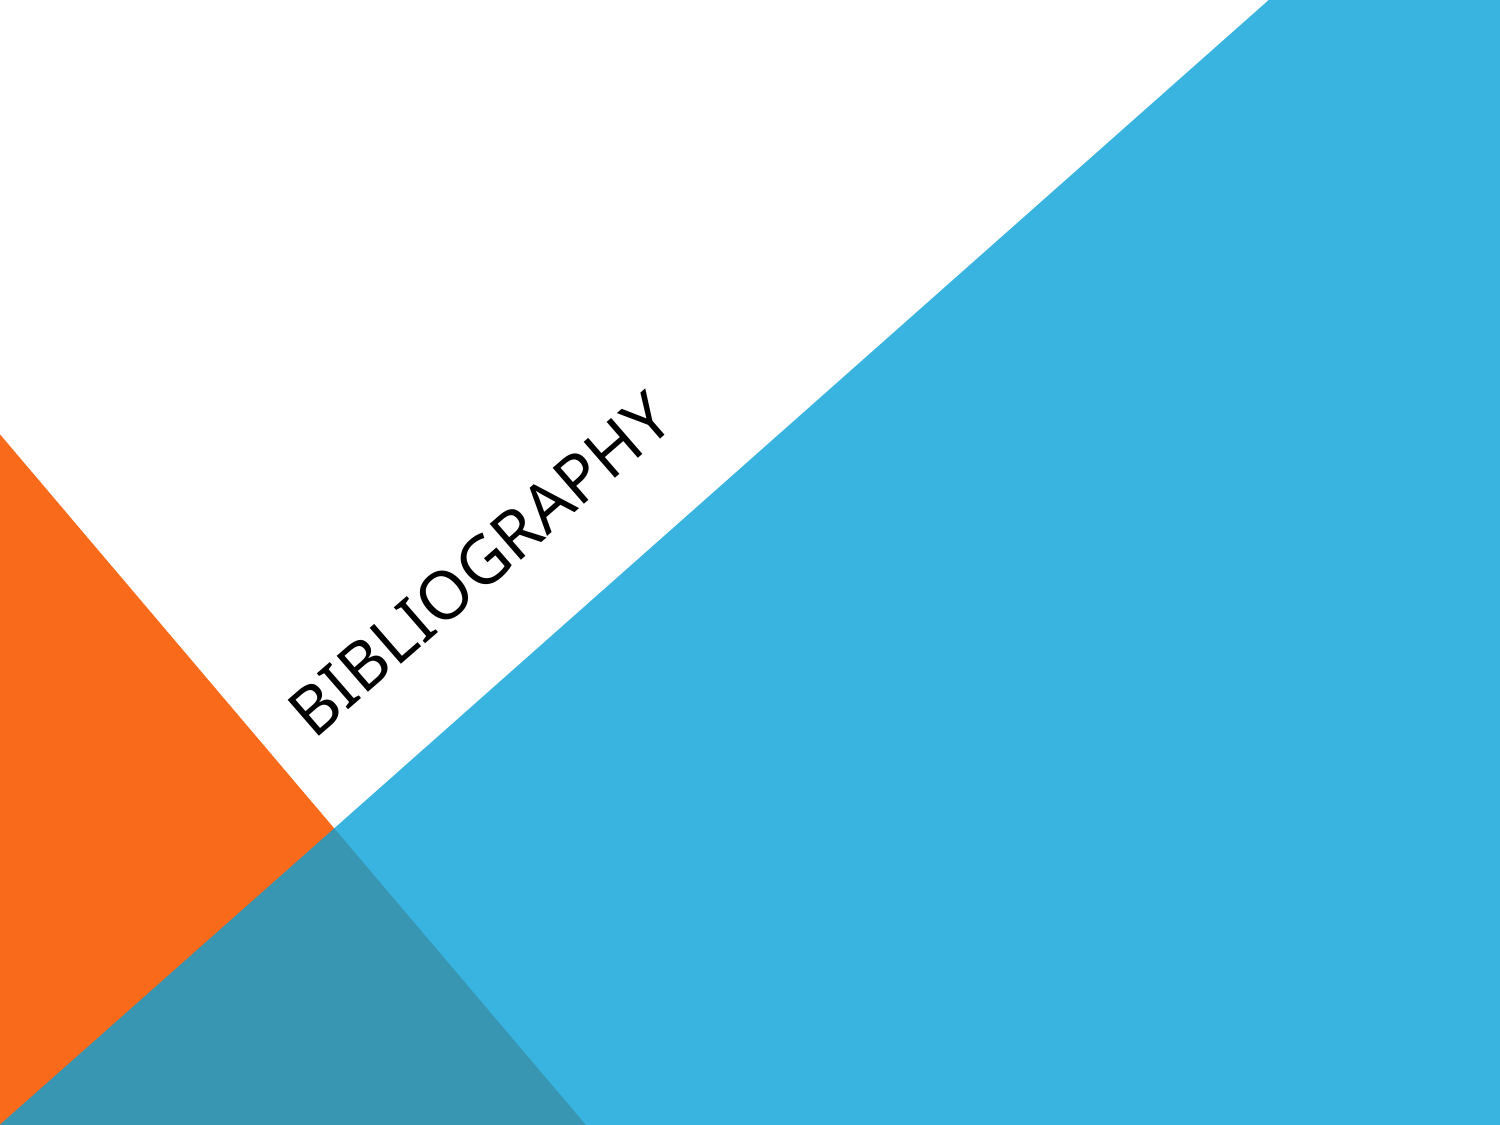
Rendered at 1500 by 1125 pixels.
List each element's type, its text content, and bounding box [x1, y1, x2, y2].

title Bibliography [182, 4, 1012, 762]
